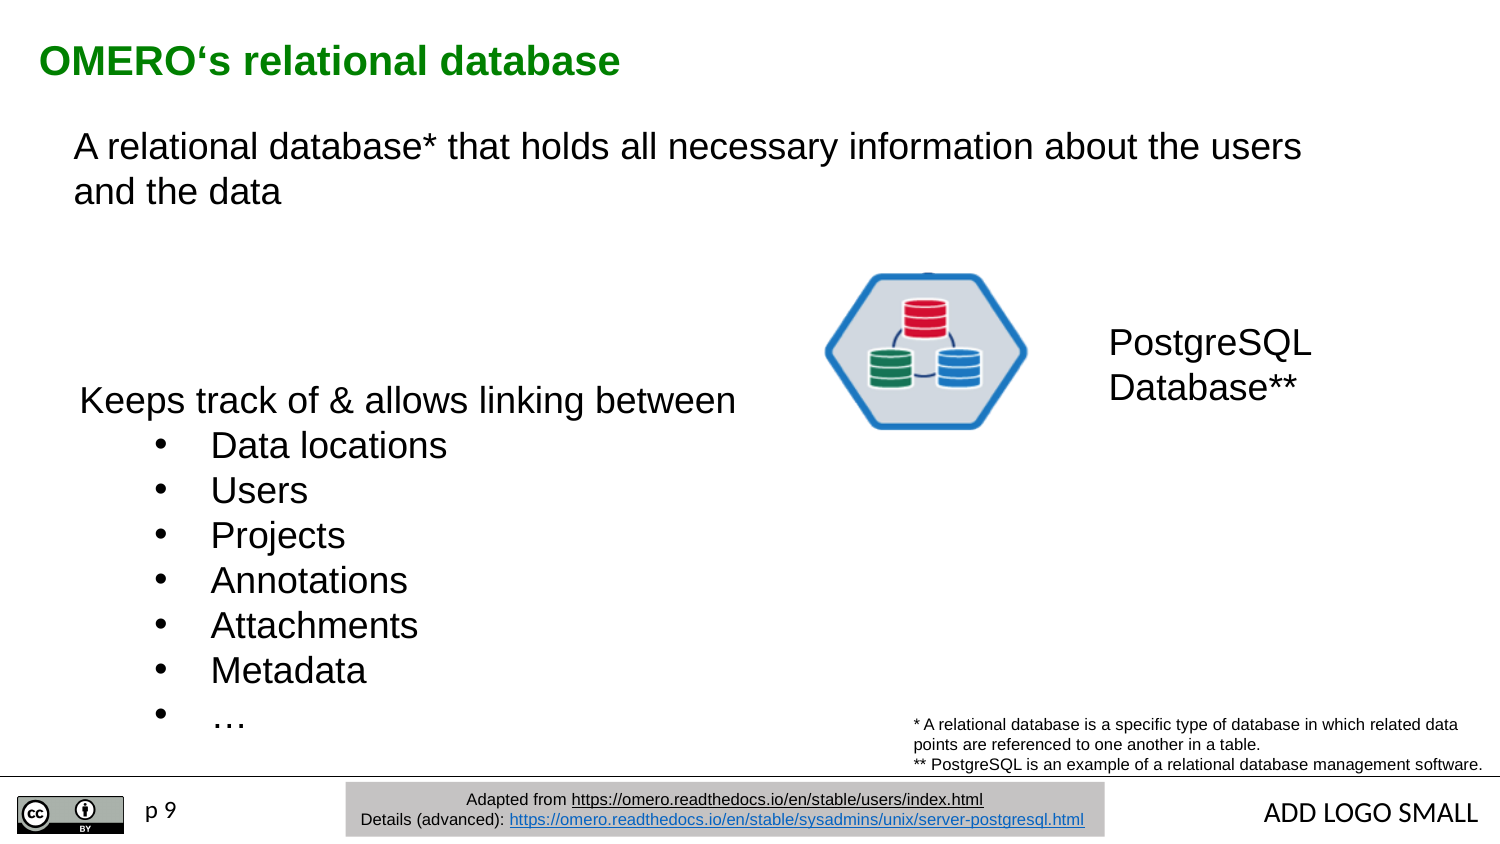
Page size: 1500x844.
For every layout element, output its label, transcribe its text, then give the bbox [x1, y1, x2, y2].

text_box PostgreSQL Database** [1093, 310, 1328, 416]
text_box OMERO‘s relational database [24, 26, 1395, 75]
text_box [797, 249, 1046, 434]
text_box Adapted from https://omero.readthedocs.io/en/stable/users/index.html Details (advanced): https://omero.readthedocs.io/en/stable/sysadmins/unix/server-postgresql.html [345, 781, 1105, 837]
picture [17, 796, 124, 834]
text_box * A relational database is a specific type of database in which related data points are referenced to one another in a table. ** PostgreSQL is an example of a relational database management software. [898, 706, 1500, 781]
text_box Keeps track of & allows linking between Data locations Users Projects Annotations Attachments Metadata … [64, 368, 1223, 743]
text_box A relational database* that holds all necessary information about the users and the data [58, 114, 1371, 220]
